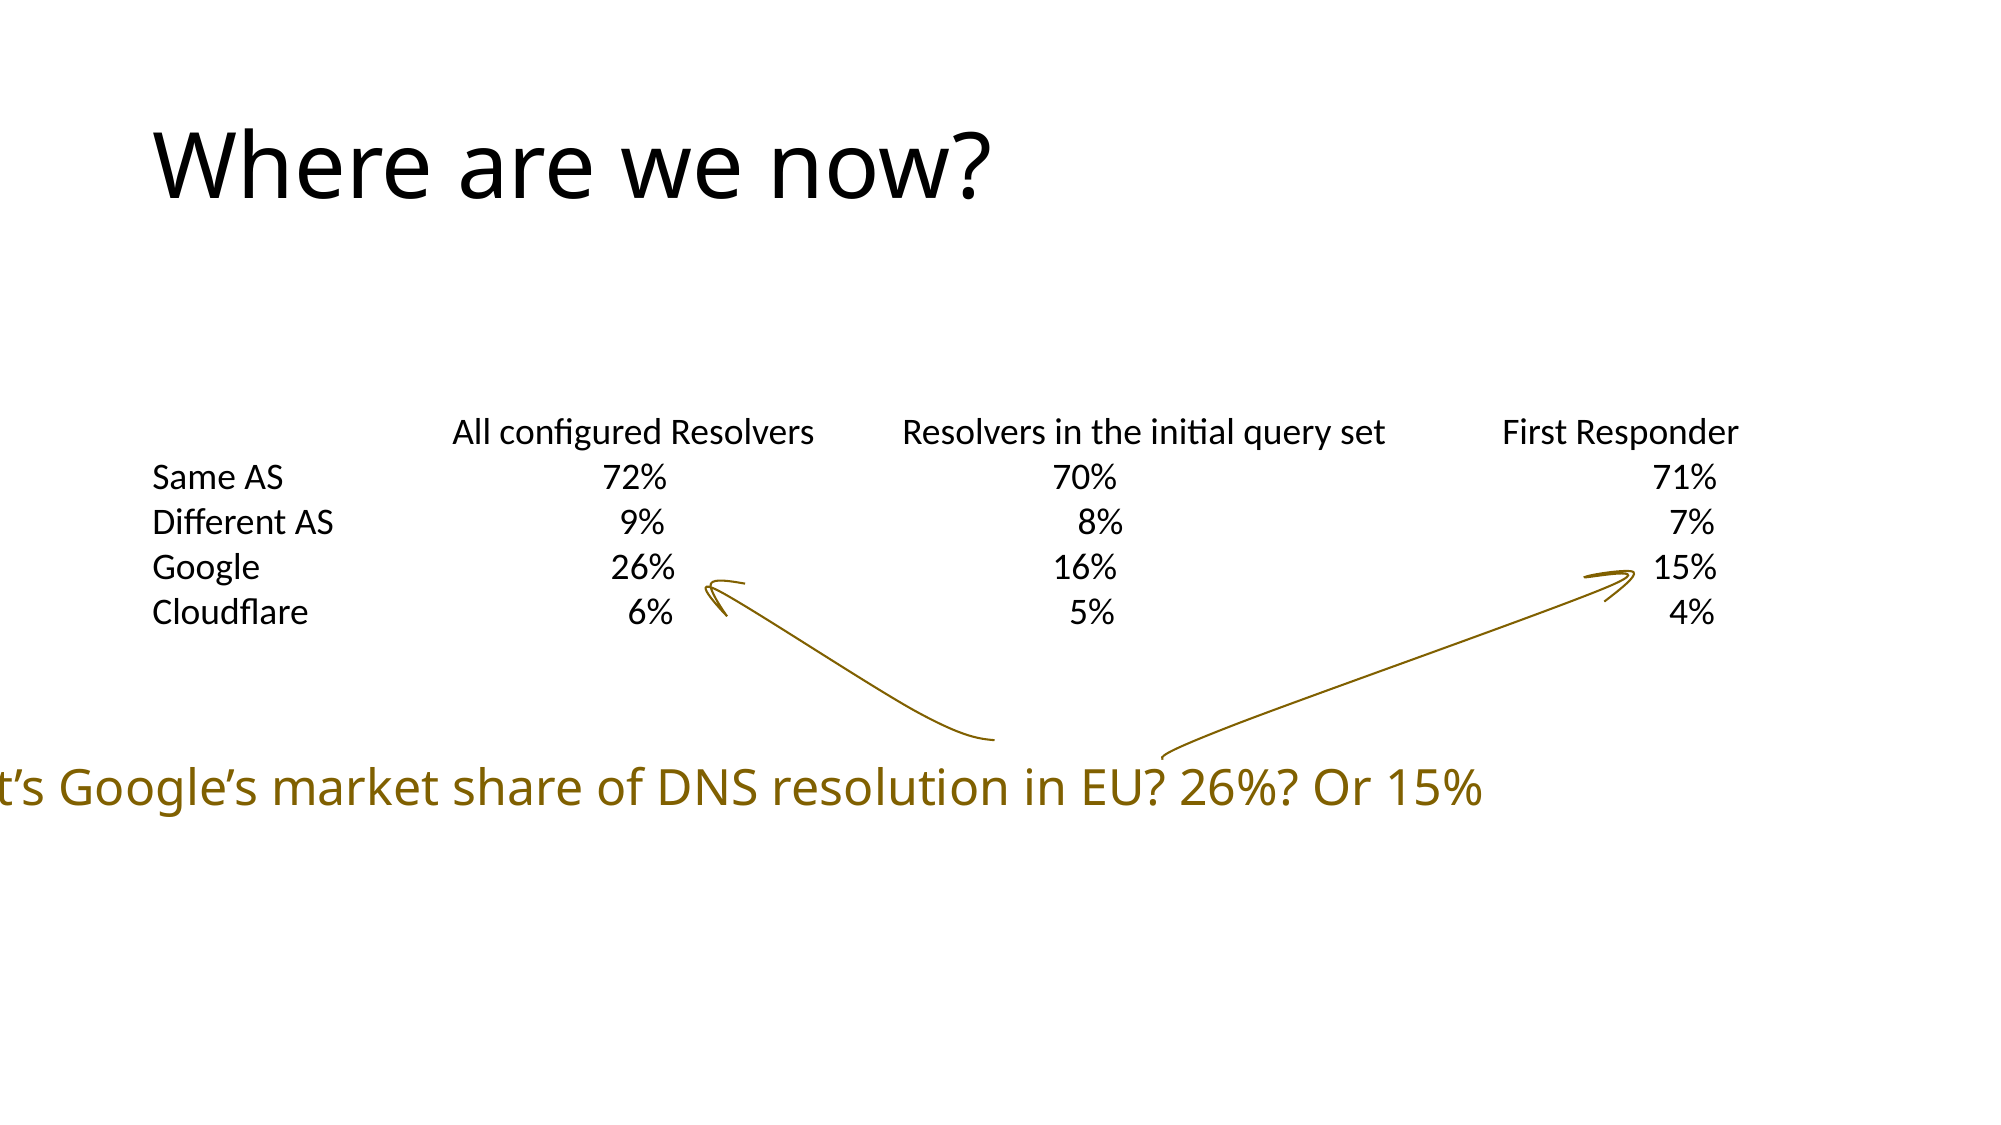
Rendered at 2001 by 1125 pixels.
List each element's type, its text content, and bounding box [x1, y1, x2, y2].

text_box [1161, 569, 1636, 760]
text_box What’s Google’s market share of DNS resolution in EU? 26%? Or 15% [0, 748, 1499, 823]
title Where are we now? [137, 59, 1863, 278]
text_box [704, 579, 995, 742]
text_box All configured Resolvers Resolvers in the initial query set First Responder Same AS 72% 70% 71% Different AS 9% 8% 7% Google 26% 16% 15% Cloudflare 6% 5% 4% [137, 399, 1831, 640]
